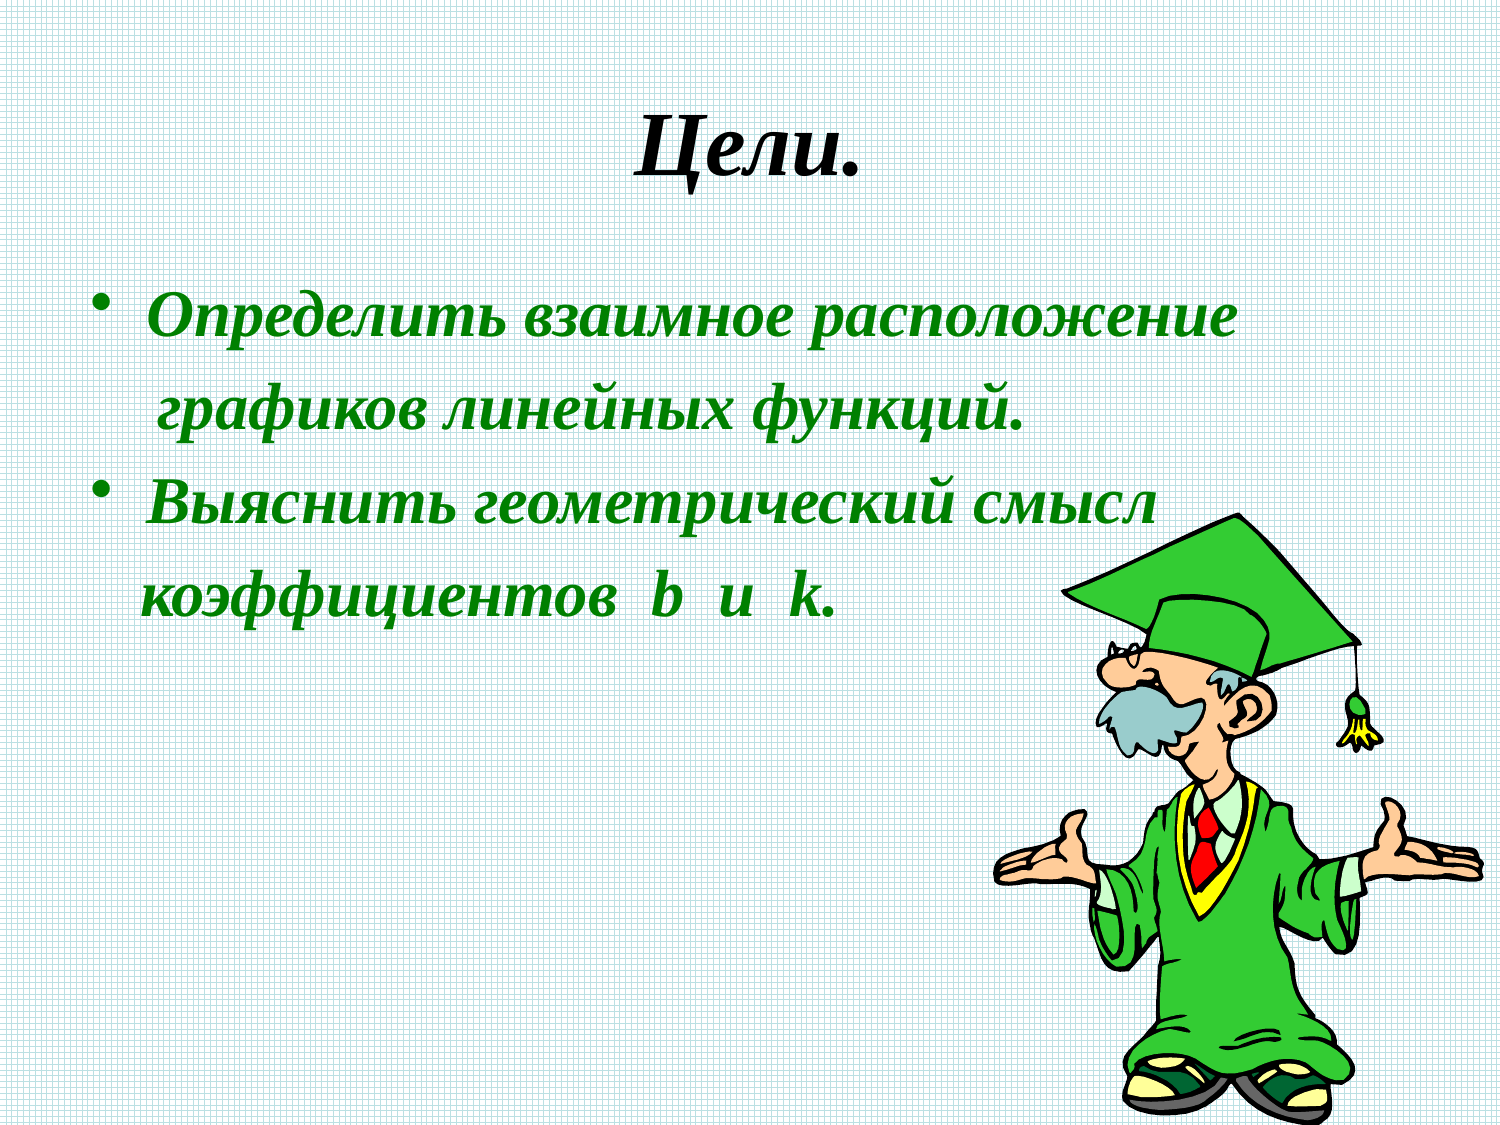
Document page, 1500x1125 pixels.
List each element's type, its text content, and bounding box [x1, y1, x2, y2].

picture [989, 503, 1500, 1125]
title Цели. [74, 44, 1426, 233]
list Определить взаимное расположение графиков линейных функций. Выяснить геометрический смысл коэффициентов b u k. [74, 262, 1426, 1006]
